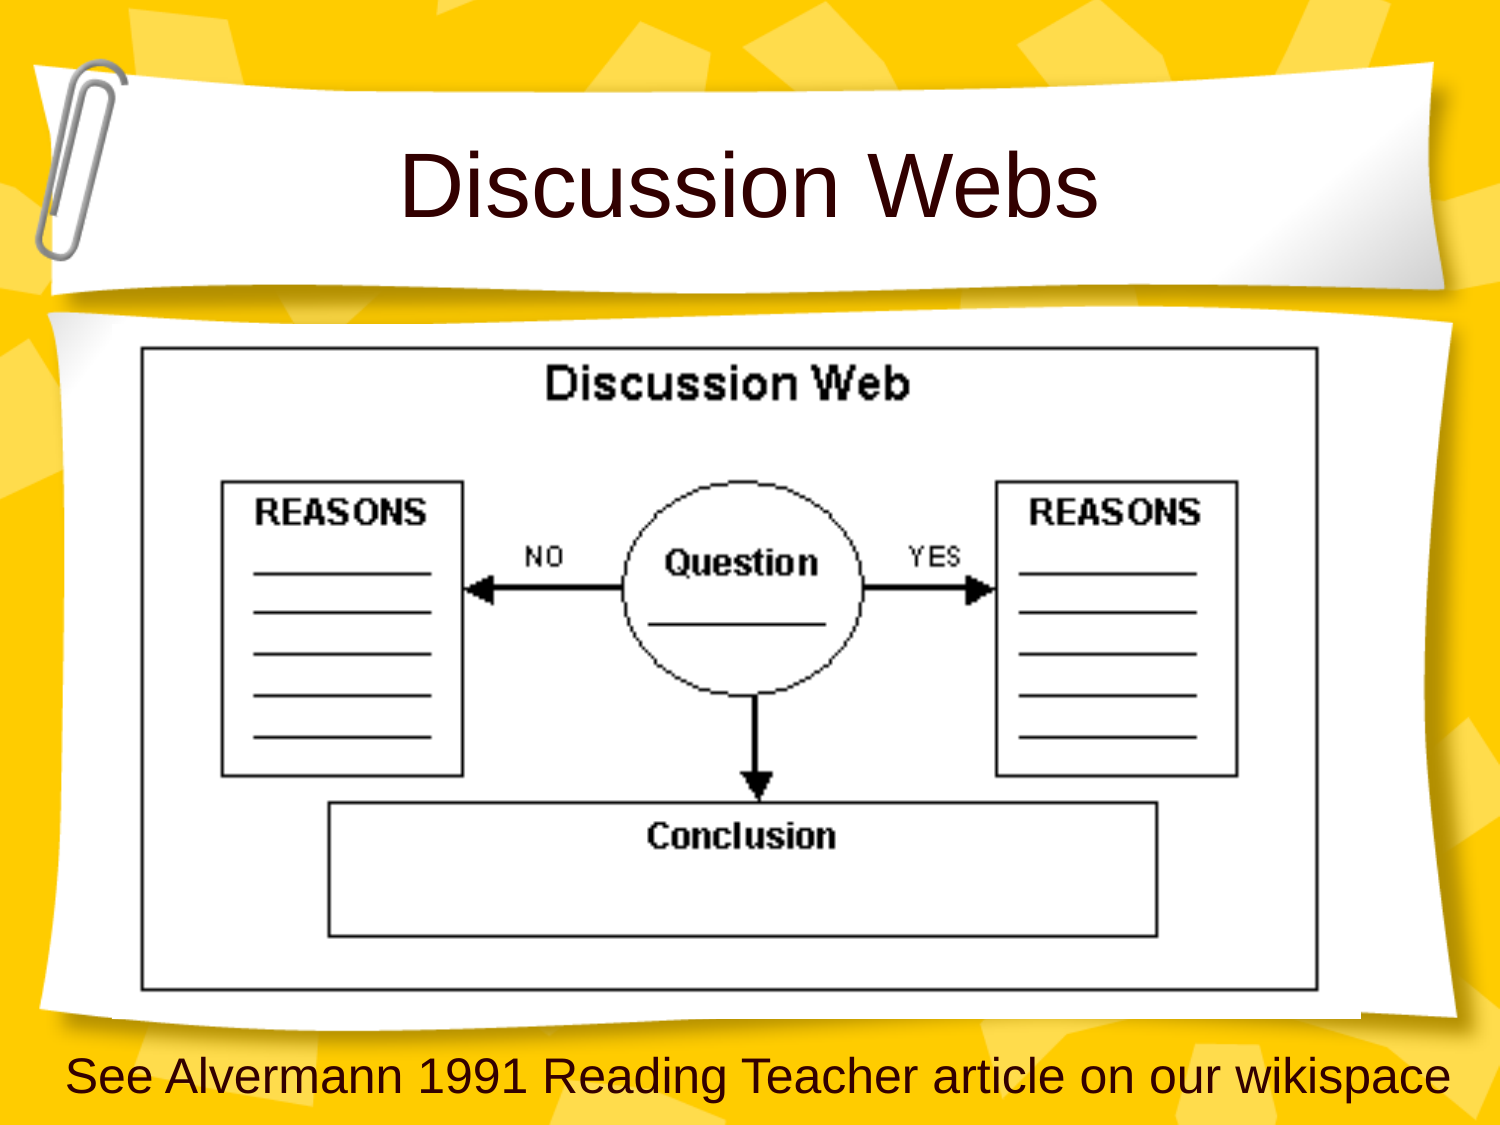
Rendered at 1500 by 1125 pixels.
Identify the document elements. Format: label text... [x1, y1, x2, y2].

picture [0, 0, 1500, 1125]
title Discussion Webs [112, 87, 1388, 276]
text_box See Alvermann 1991 Reading Teacher article on our wikispace [50, 1036, 1468, 1112]
